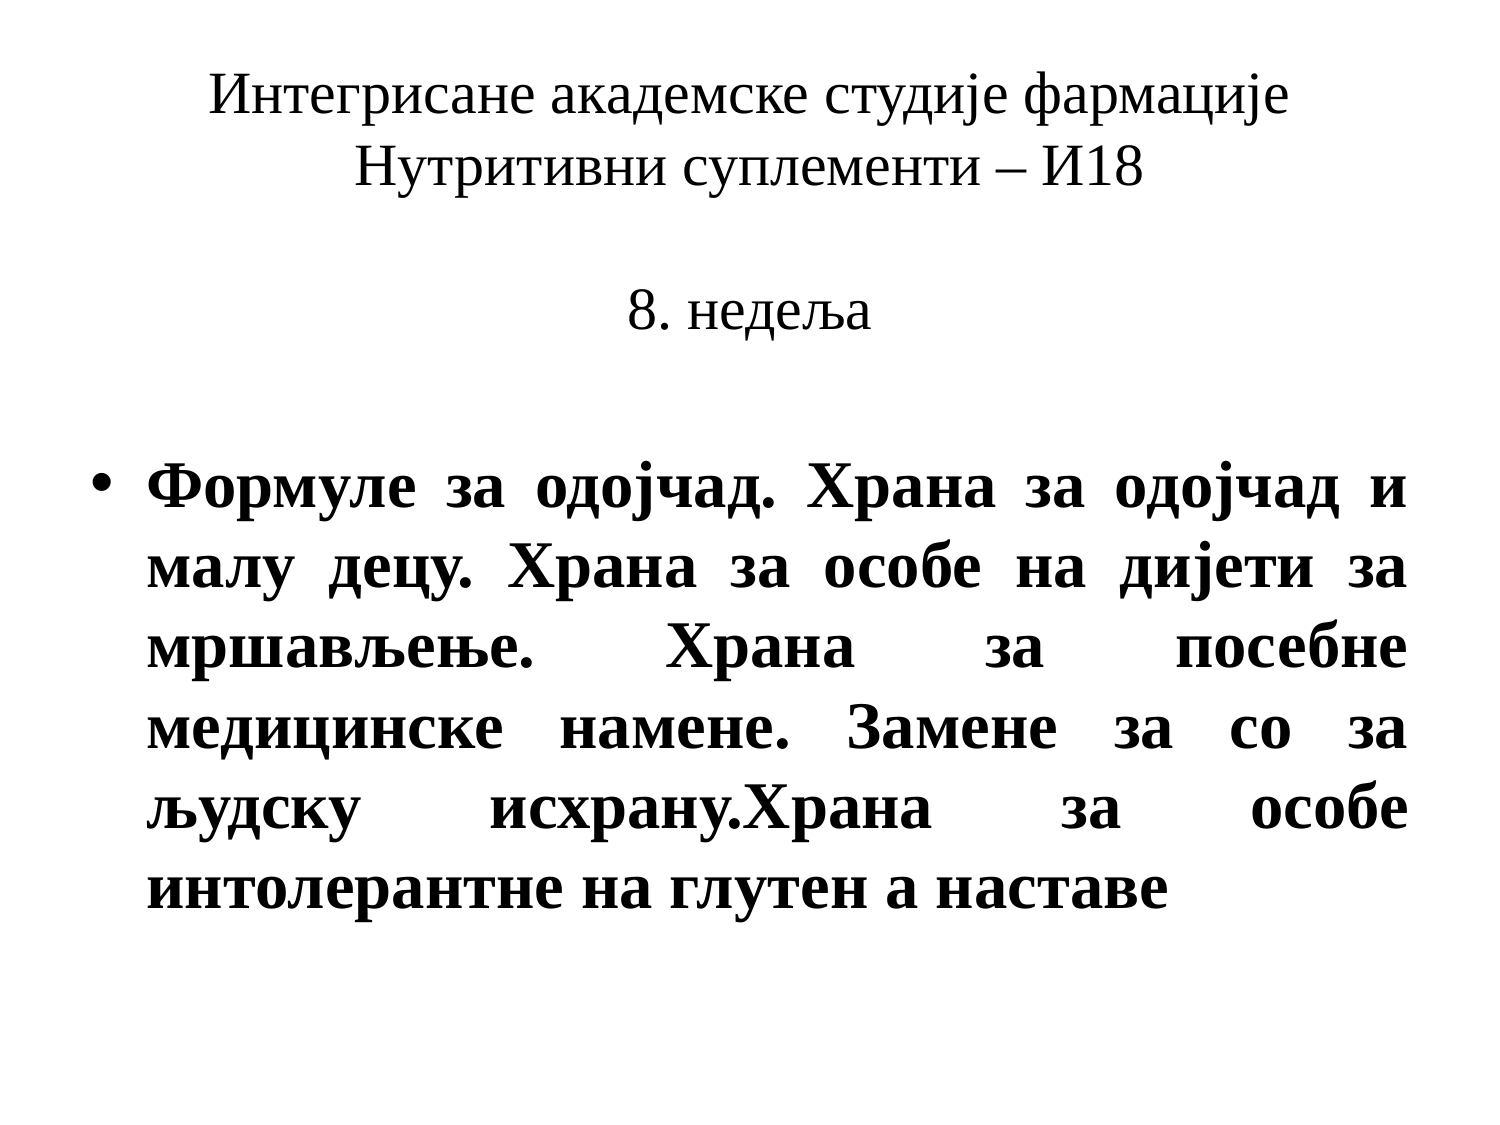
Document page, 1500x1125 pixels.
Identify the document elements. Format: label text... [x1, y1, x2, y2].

list Формуле за одојчад. Храна за одојчад и малу децу. Храна за особе на дијети за мршављење. Храна за посебне медицинске намене. Замене за со за људску исхрану.Храна за особе интолерантне на глутен а наставе [75, 433, 1425, 1005]
title Интегрисане акaдемске студије фармације Нутритивни суплементи – И18 8. недељa [75, 45, 1425, 422]
